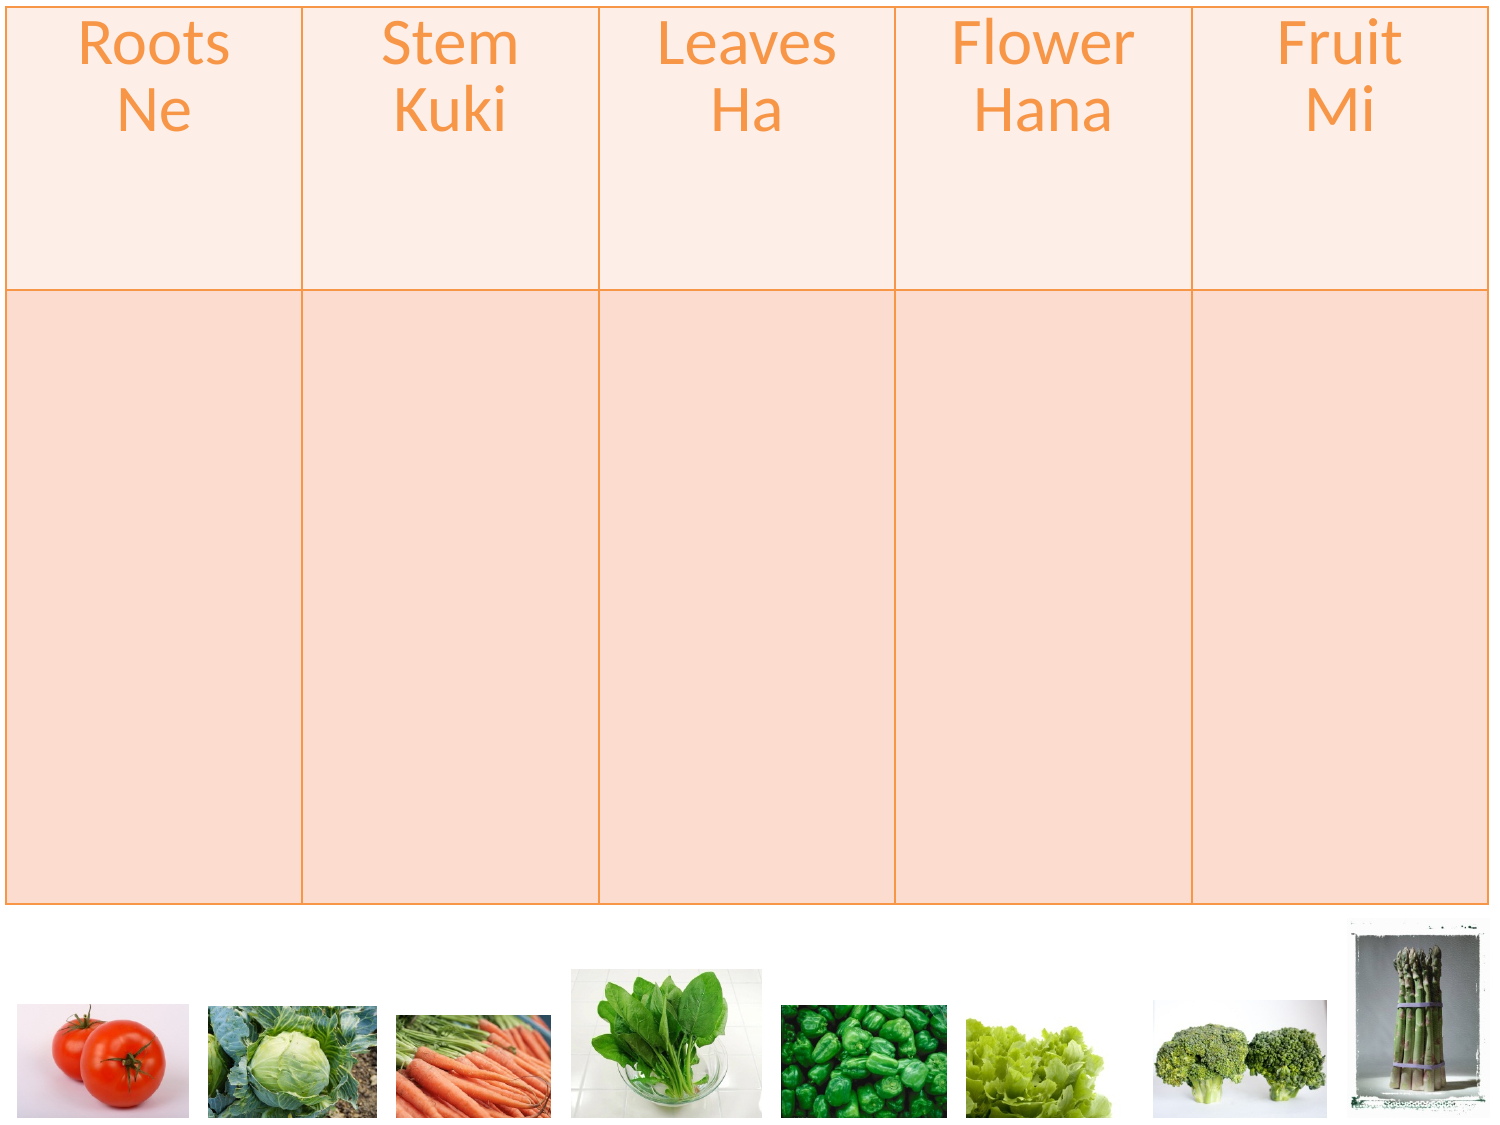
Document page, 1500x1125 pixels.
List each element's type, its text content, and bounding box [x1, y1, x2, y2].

table_header Stem Kuki [303, 8, 598, 289]
picture [571, 969, 762, 1118]
picture [1347, 918, 1490, 1118]
picture [17, 1003, 189, 1118]
picture [396, 1014, 551, 1118]
picture [966, 1006, 1134, 1118]
table_cell [1193, 291, 1487, 903]
table_header Flower Hana [896, 8, 1191, 289]
picture [1153, 1000, 1328, 1118]
table_header Roots Ne [7, 8, 301, 289]
table_header Leaves Ha [600, 8, 894, 289]
table_cell [303, 291, 598, 903]
table_cell [896, 291, 1191, 903]
picture [781, 1005, 947, 1118]
table_cell [600, 291, 894, 903]
picture [208, 1005, 377, 1118]
table_cell [7, 291, 301, 903]
table_header Fruit Mi [1193, 8, 1487, 289]
